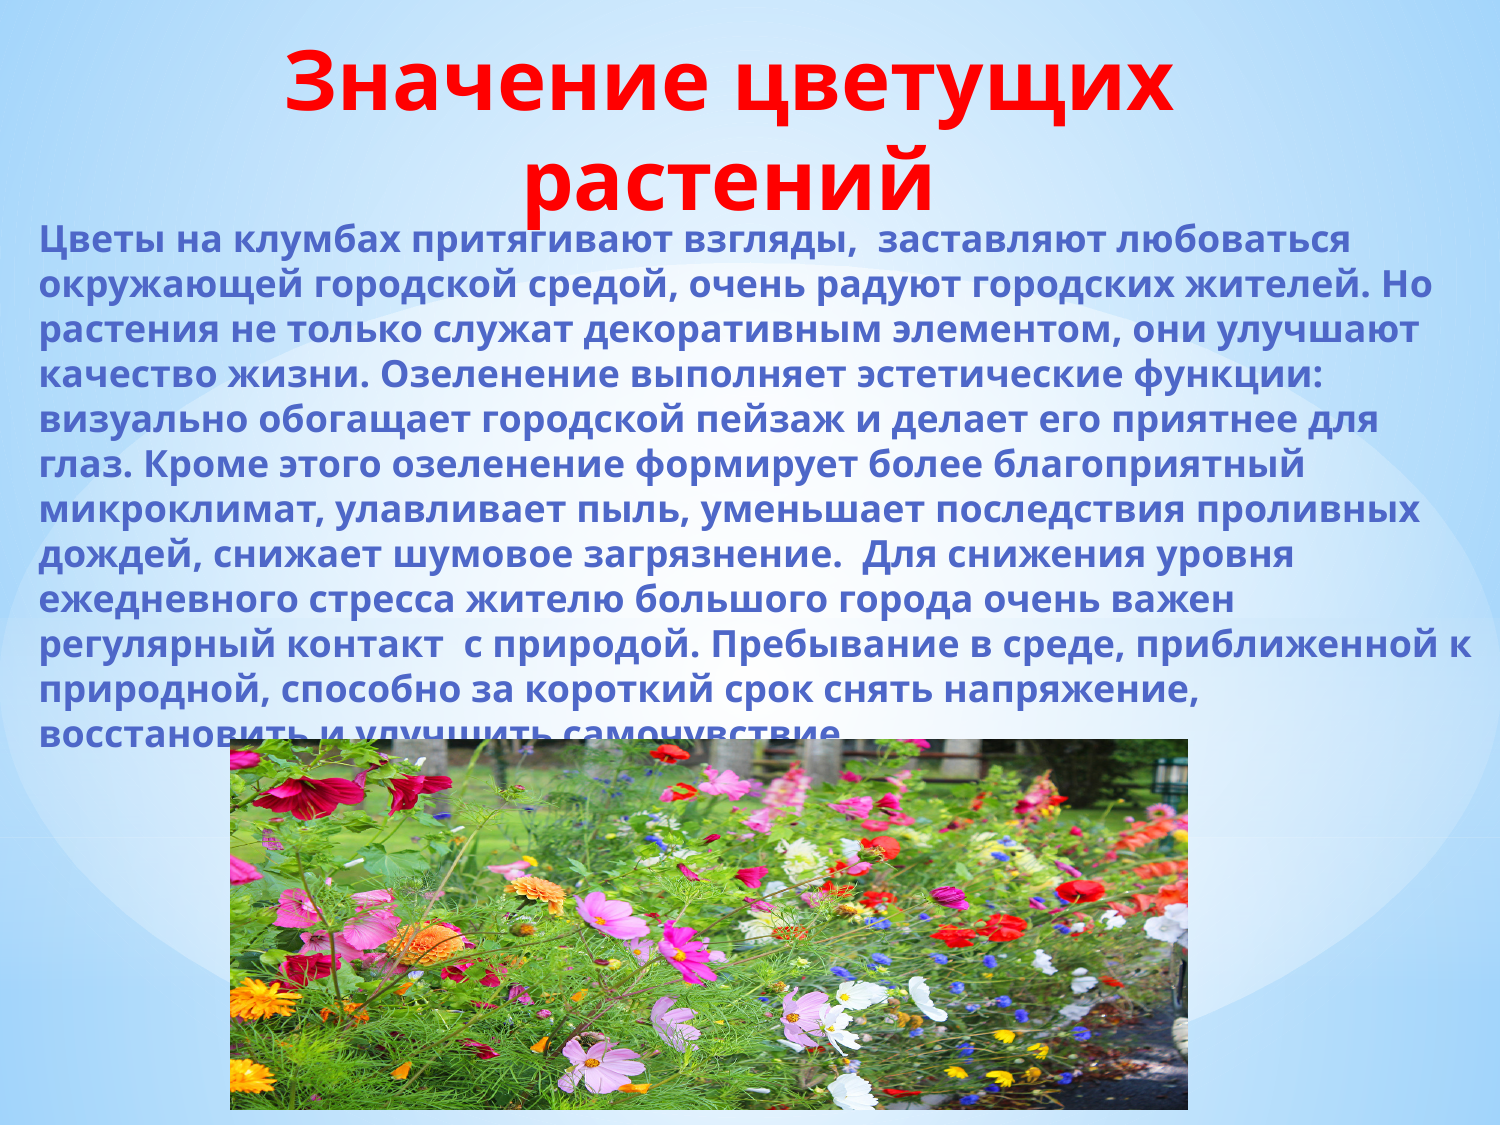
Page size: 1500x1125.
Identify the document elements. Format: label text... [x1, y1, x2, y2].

picture [229, 739, 1188, 1110]
title Значение цветущих растений [194, 19, 1264, 207]
text_box Цветы на клумбах притягивают взгляды, заставляют любоваться окружающей городской средой, очень радуют городских жителей. Но растения не только служат декоративным элементом, они улучшают качество жизни. Озеленение выполняет эстетические функции: визуально обогащает городской пейзаж и делает его приятнее для глаз. Кроме этого озеленение формирует более благоприятный микроклимат, улавливает пыль, уменьшает последствия проливных дождей, снижает шумовое загрязнение. Для снижения уровня ежедневного стресса жителю большого города очень важен регулярный контакт с природой. Пребывание в среде, приближенной к природной, способно за короткий срок снять напряжение, восстановить и улучшить самочувствие. [23, 208, 1489, 808]
